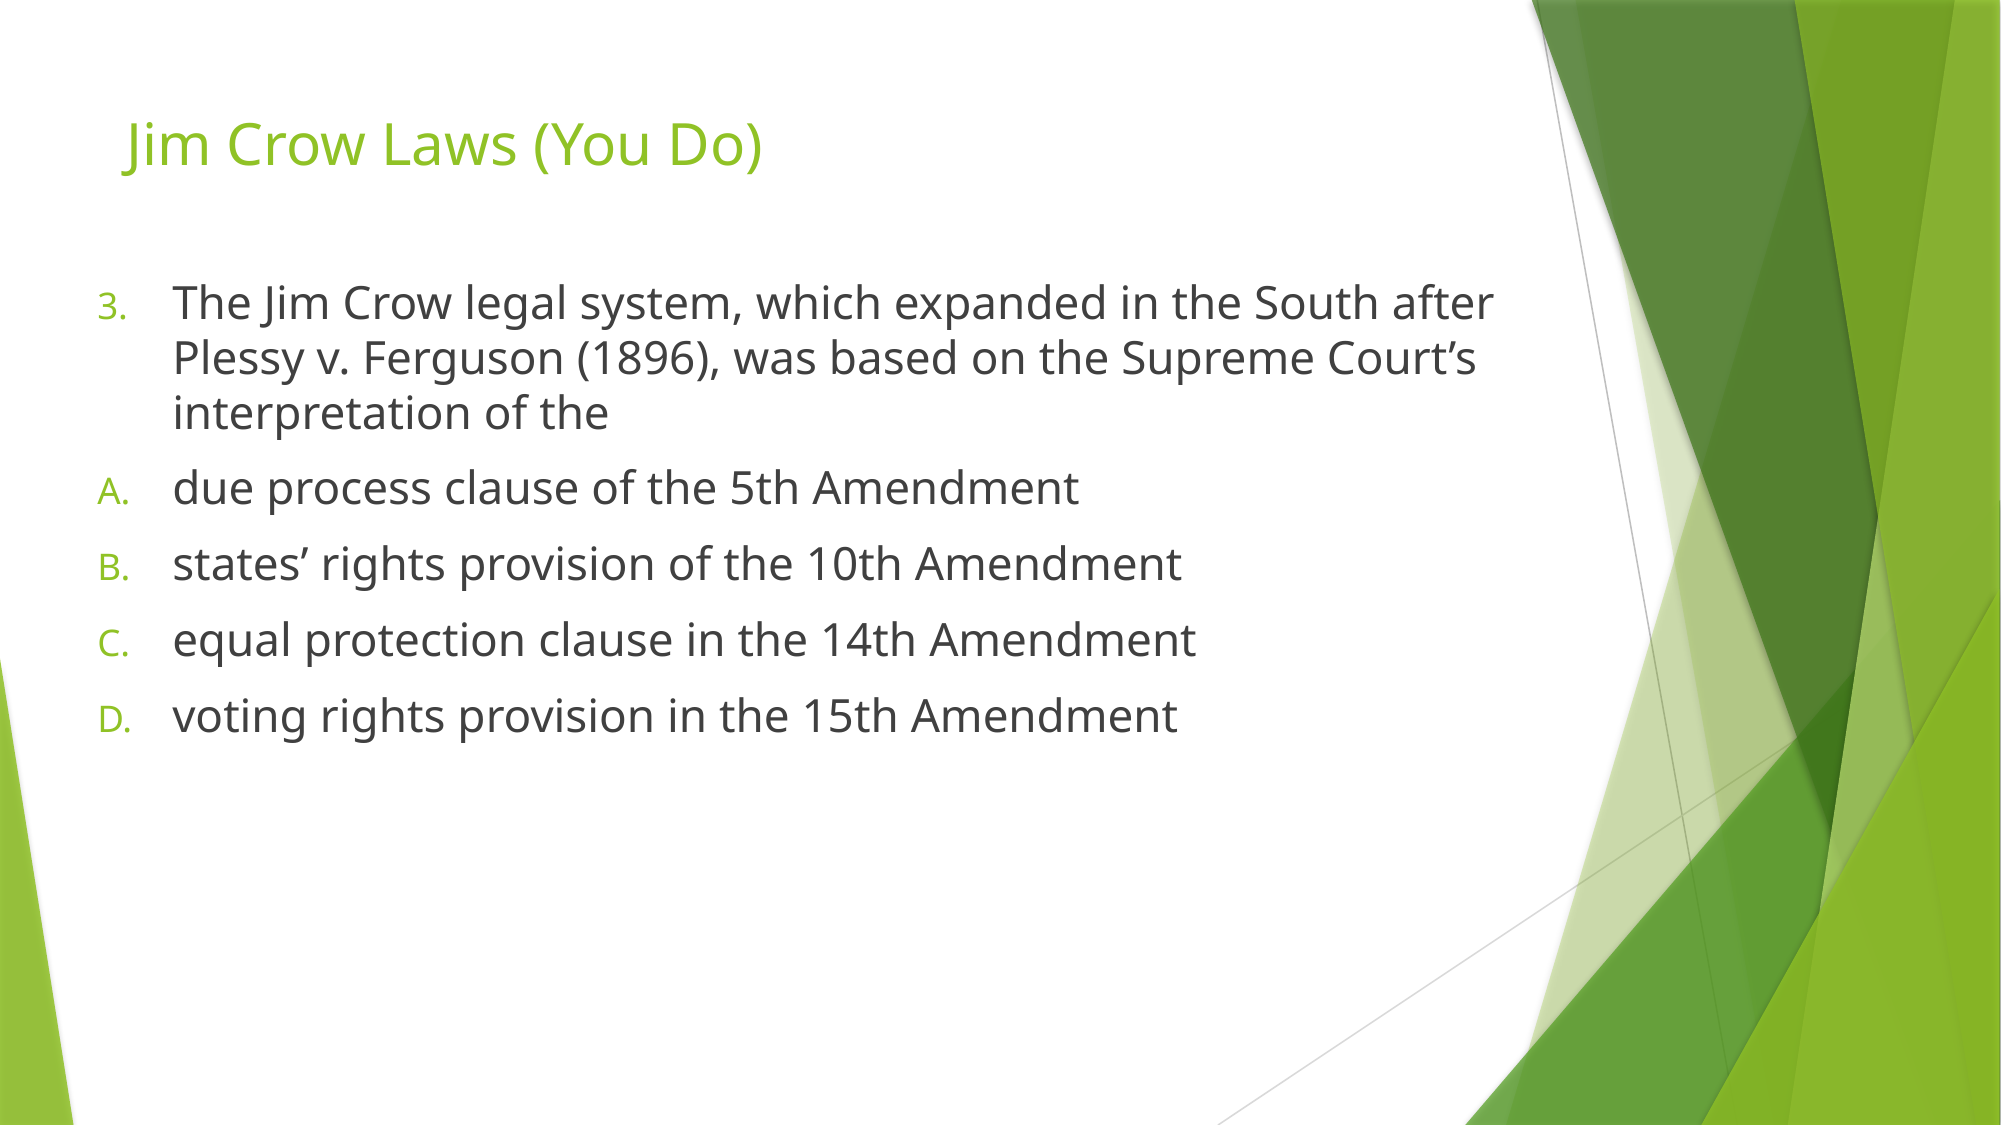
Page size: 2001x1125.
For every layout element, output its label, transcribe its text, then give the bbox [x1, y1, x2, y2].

list The Jim Crow legal system, which expanded in the South after Plessy v. Ferguson (1896), was based on the Supreme Court’s interpretation of the due process clause of the 5th Amendment states’ rights provision of the 10th Amendment equal protection clause in the 14th Amendment voting rights provision in the 15th Amendment [82, 266, 1522, 992]
title Jim Crow Laws (You Do) [111, 99, 1522, 233]
